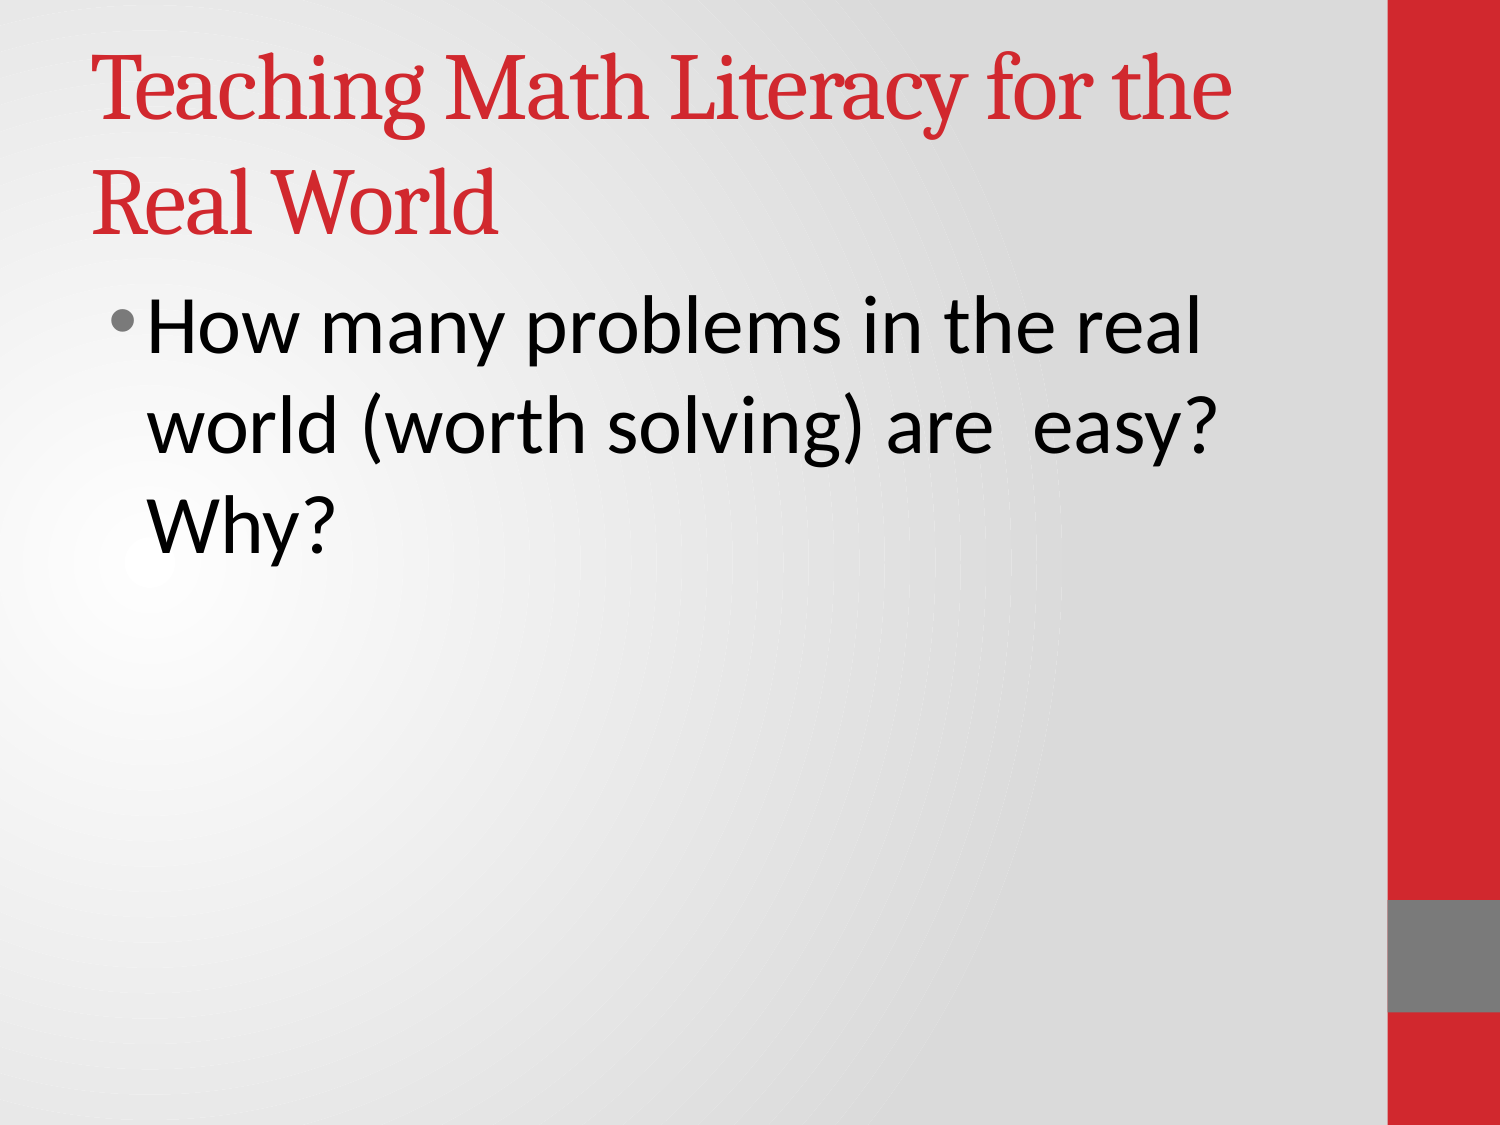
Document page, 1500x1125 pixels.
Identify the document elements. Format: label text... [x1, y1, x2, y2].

title Teaching Math Literacy for the Real World [75, 45, 1325, 233]
list How many problems in the real world (worth solving) are easy? Why? [75, 262, 1325, 1050]
